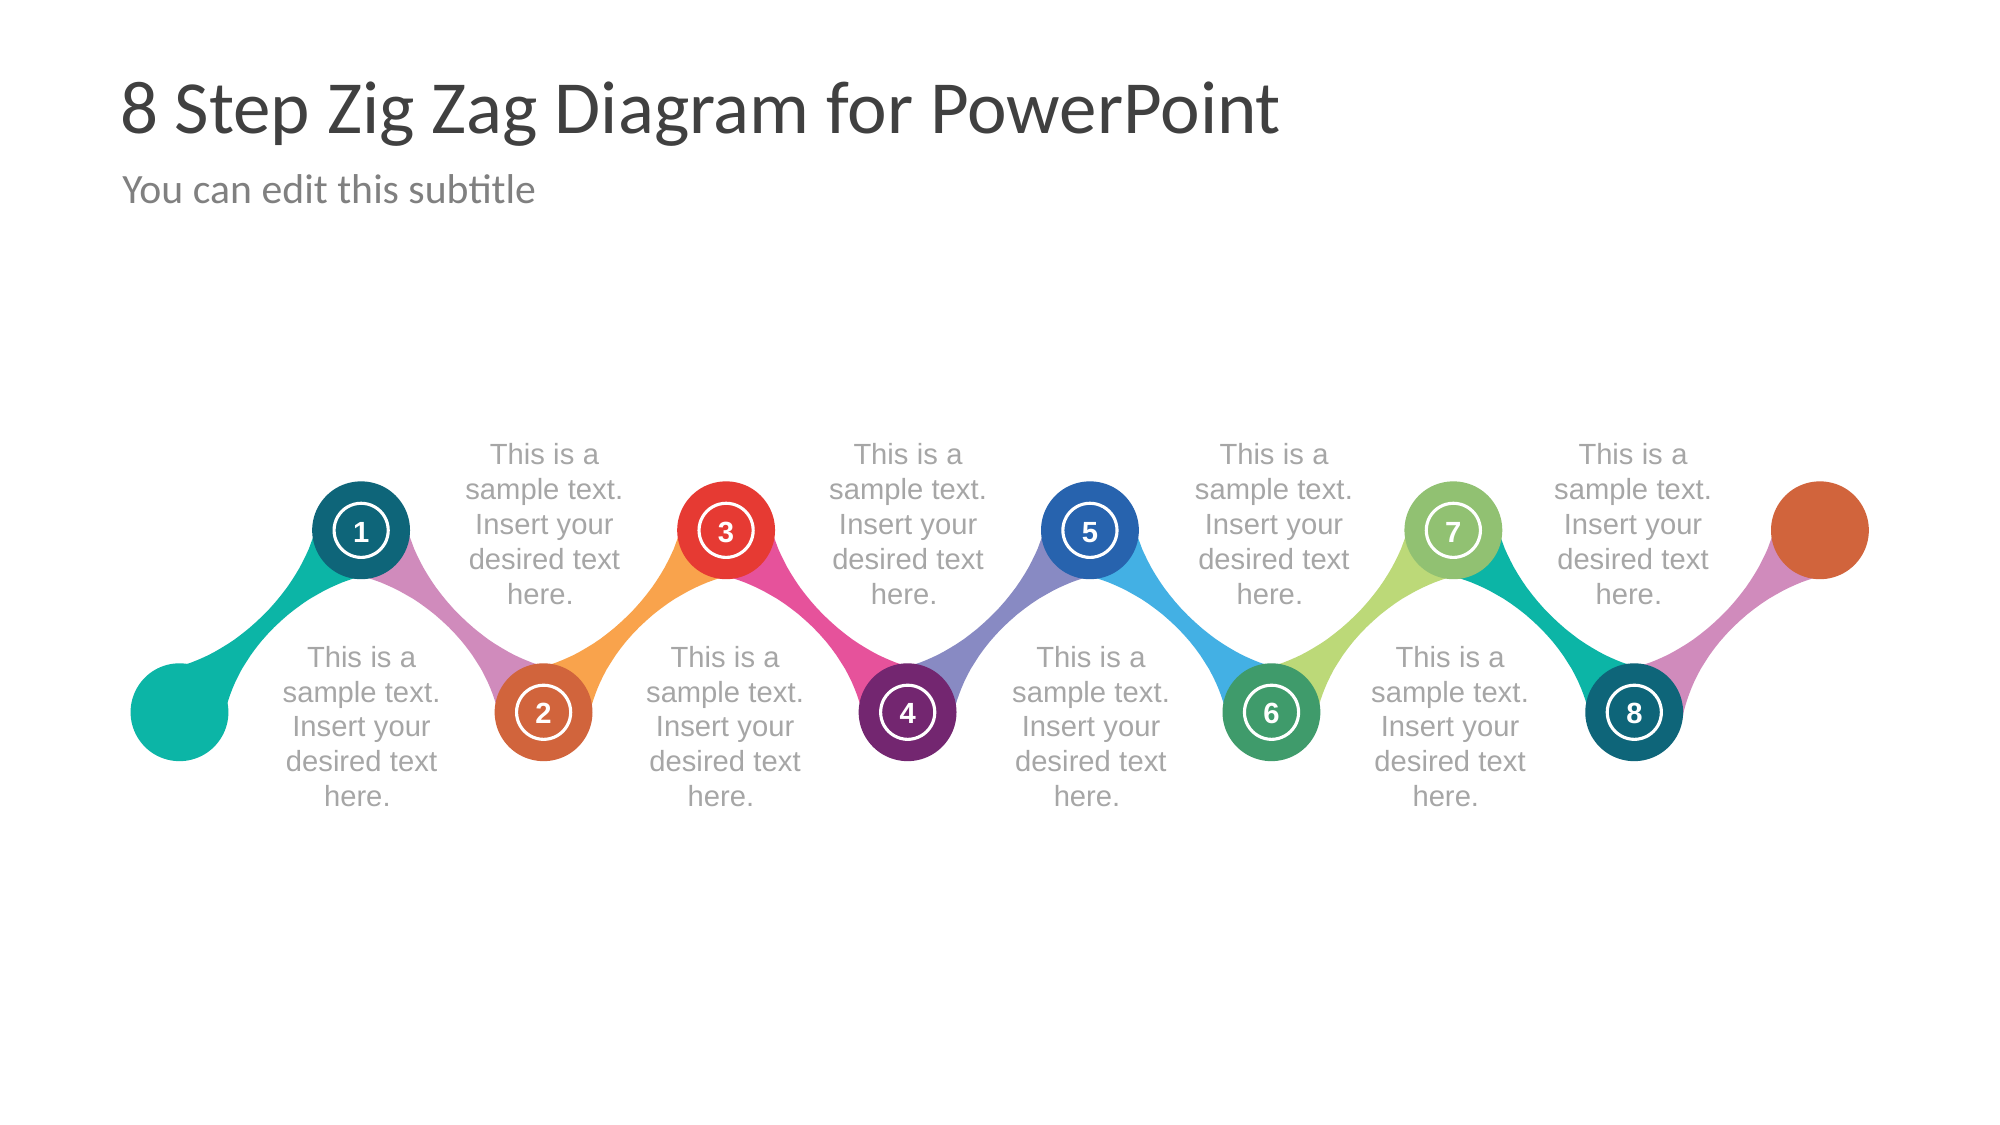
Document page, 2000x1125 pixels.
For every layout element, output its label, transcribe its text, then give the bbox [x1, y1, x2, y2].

text_box You can edit this subtitle [107, 154, 758, 220]
text_box This is a sample text. Insert your desired text here. [807, 427, 1009, 478]
text_box This is a sample text. Insert your desired text here. [1173, 427, 1375, 478]
text_box This is a sample text. Insert your desired text here. [990, 773, 1192, 820]
title 8 Step Zig Zag Diagram for PowerPoint [99, 45, 1900, 162]
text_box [130, 481, 1870, 762]
text_box This is a sample text. Insert your desired text here. [261, 773, 463, 820]
text_box This is a sample text. Insert your desired text here. [1532, 427, 1734, 478]
text_box This is a sample text. Insert your desired text here. [443, 427, 646, 478]
text_box This is a sample text. Insert your desired text here. [1349, 773, 1551, 820]
text_box This is a sample text. Insert your desired text here. [624, 773, 826, 820]
